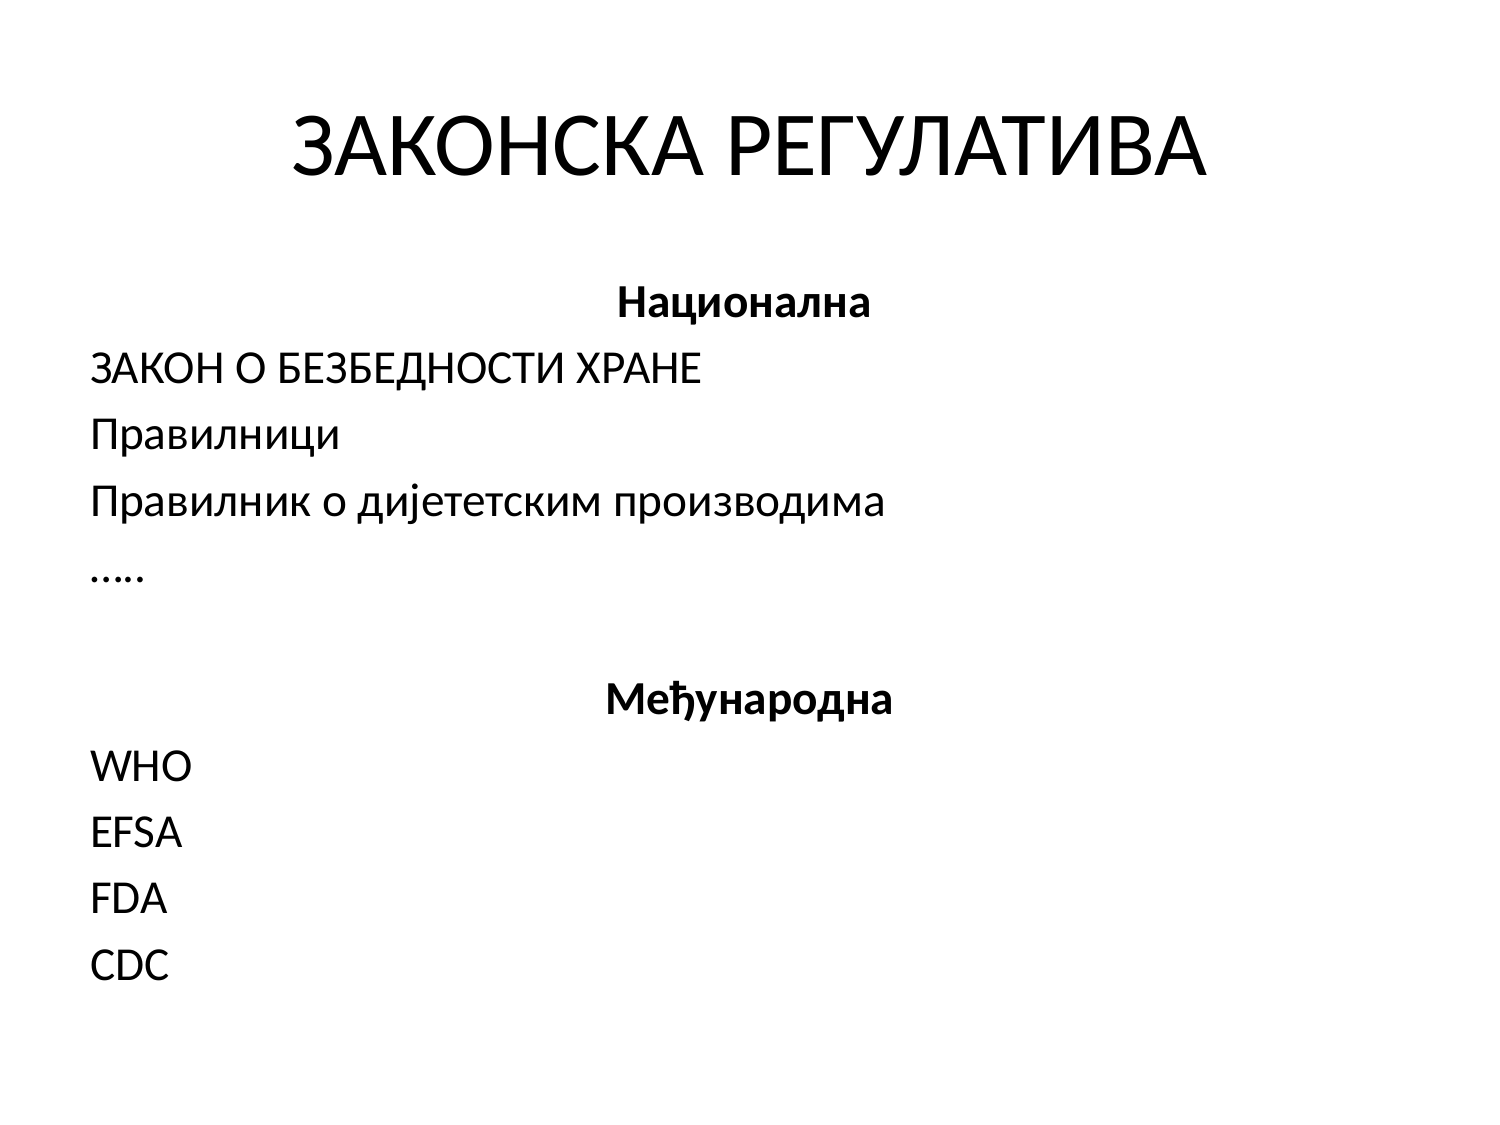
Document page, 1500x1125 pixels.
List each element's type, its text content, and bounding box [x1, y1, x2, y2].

list Национална ЗАКОН О БЕЗБЕДНОСТИ ХРАНЕ Правилници Правилник о дијететским производима ….. Међународна WHO EFSA FDA CDC [75, 262, 1425, 1005]
title ЗАКОНСКА РЕГУЛАТИВА [75, 45, 1425, 233]
